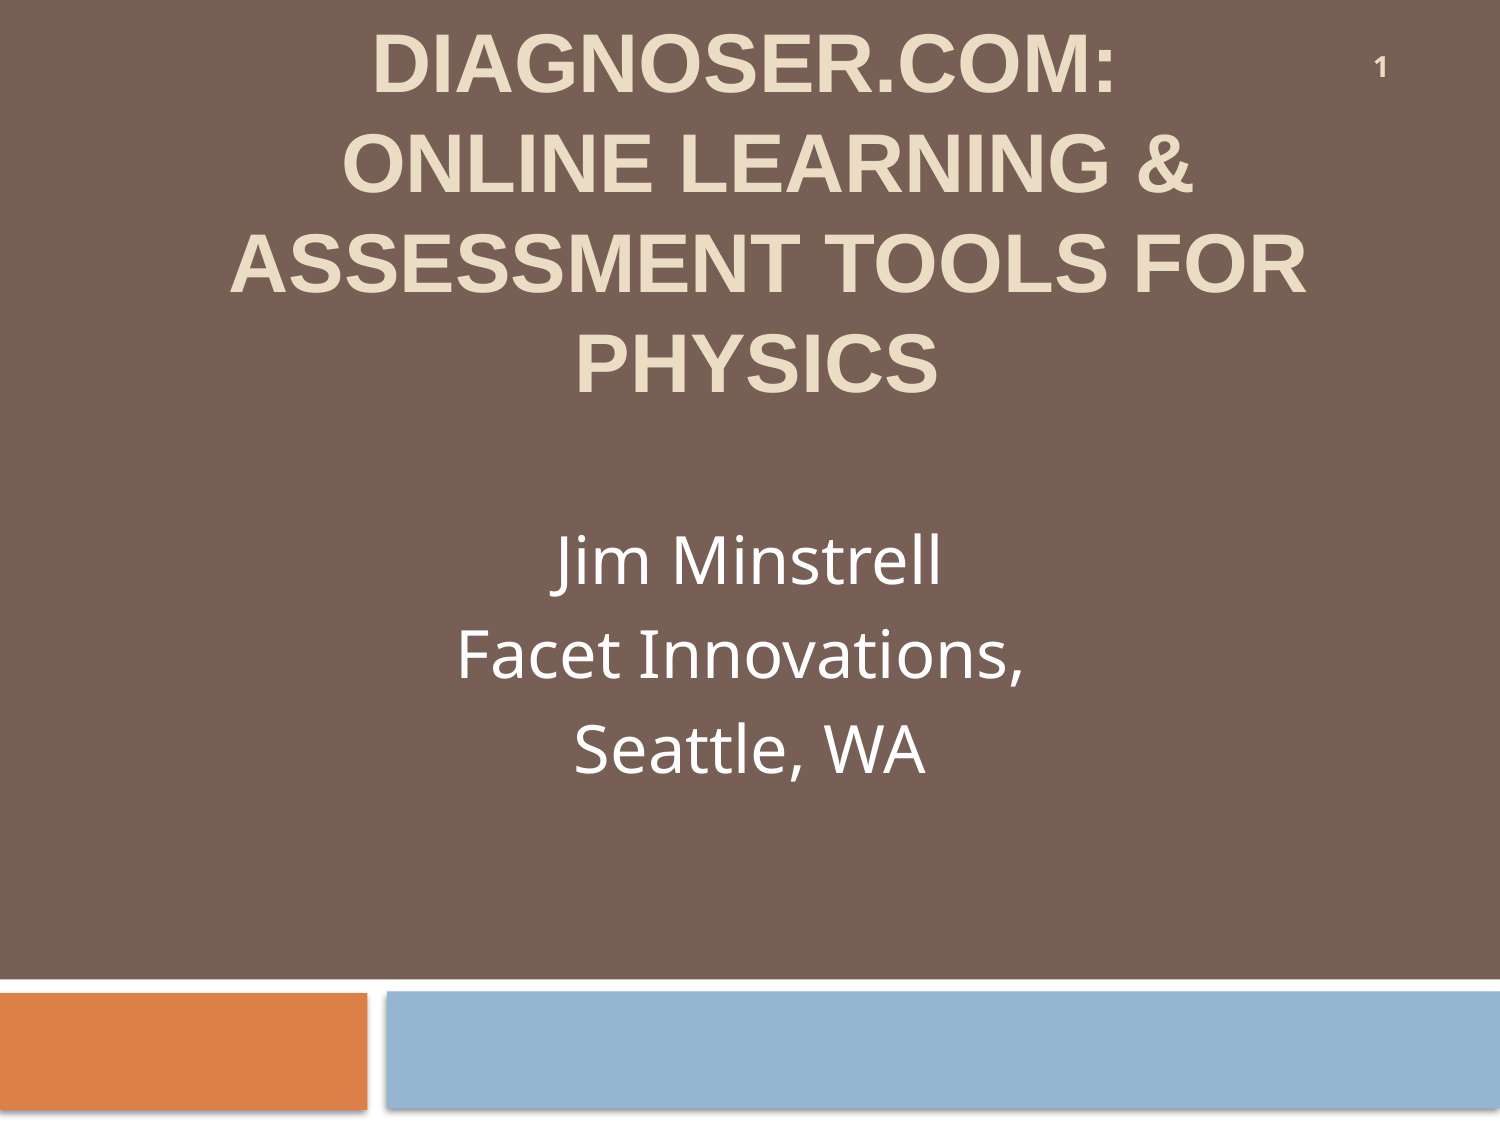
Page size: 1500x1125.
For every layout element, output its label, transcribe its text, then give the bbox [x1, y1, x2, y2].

slide_number 1 [1312, 37, 1450, 100]
title Diagnoser.com: Online learning & assessment tools for Physics [75, 24, 1463, 417]
subtitle Jim Minstrell Facet Innovations, Seattle, WA [225, 299, 1275, 925]
